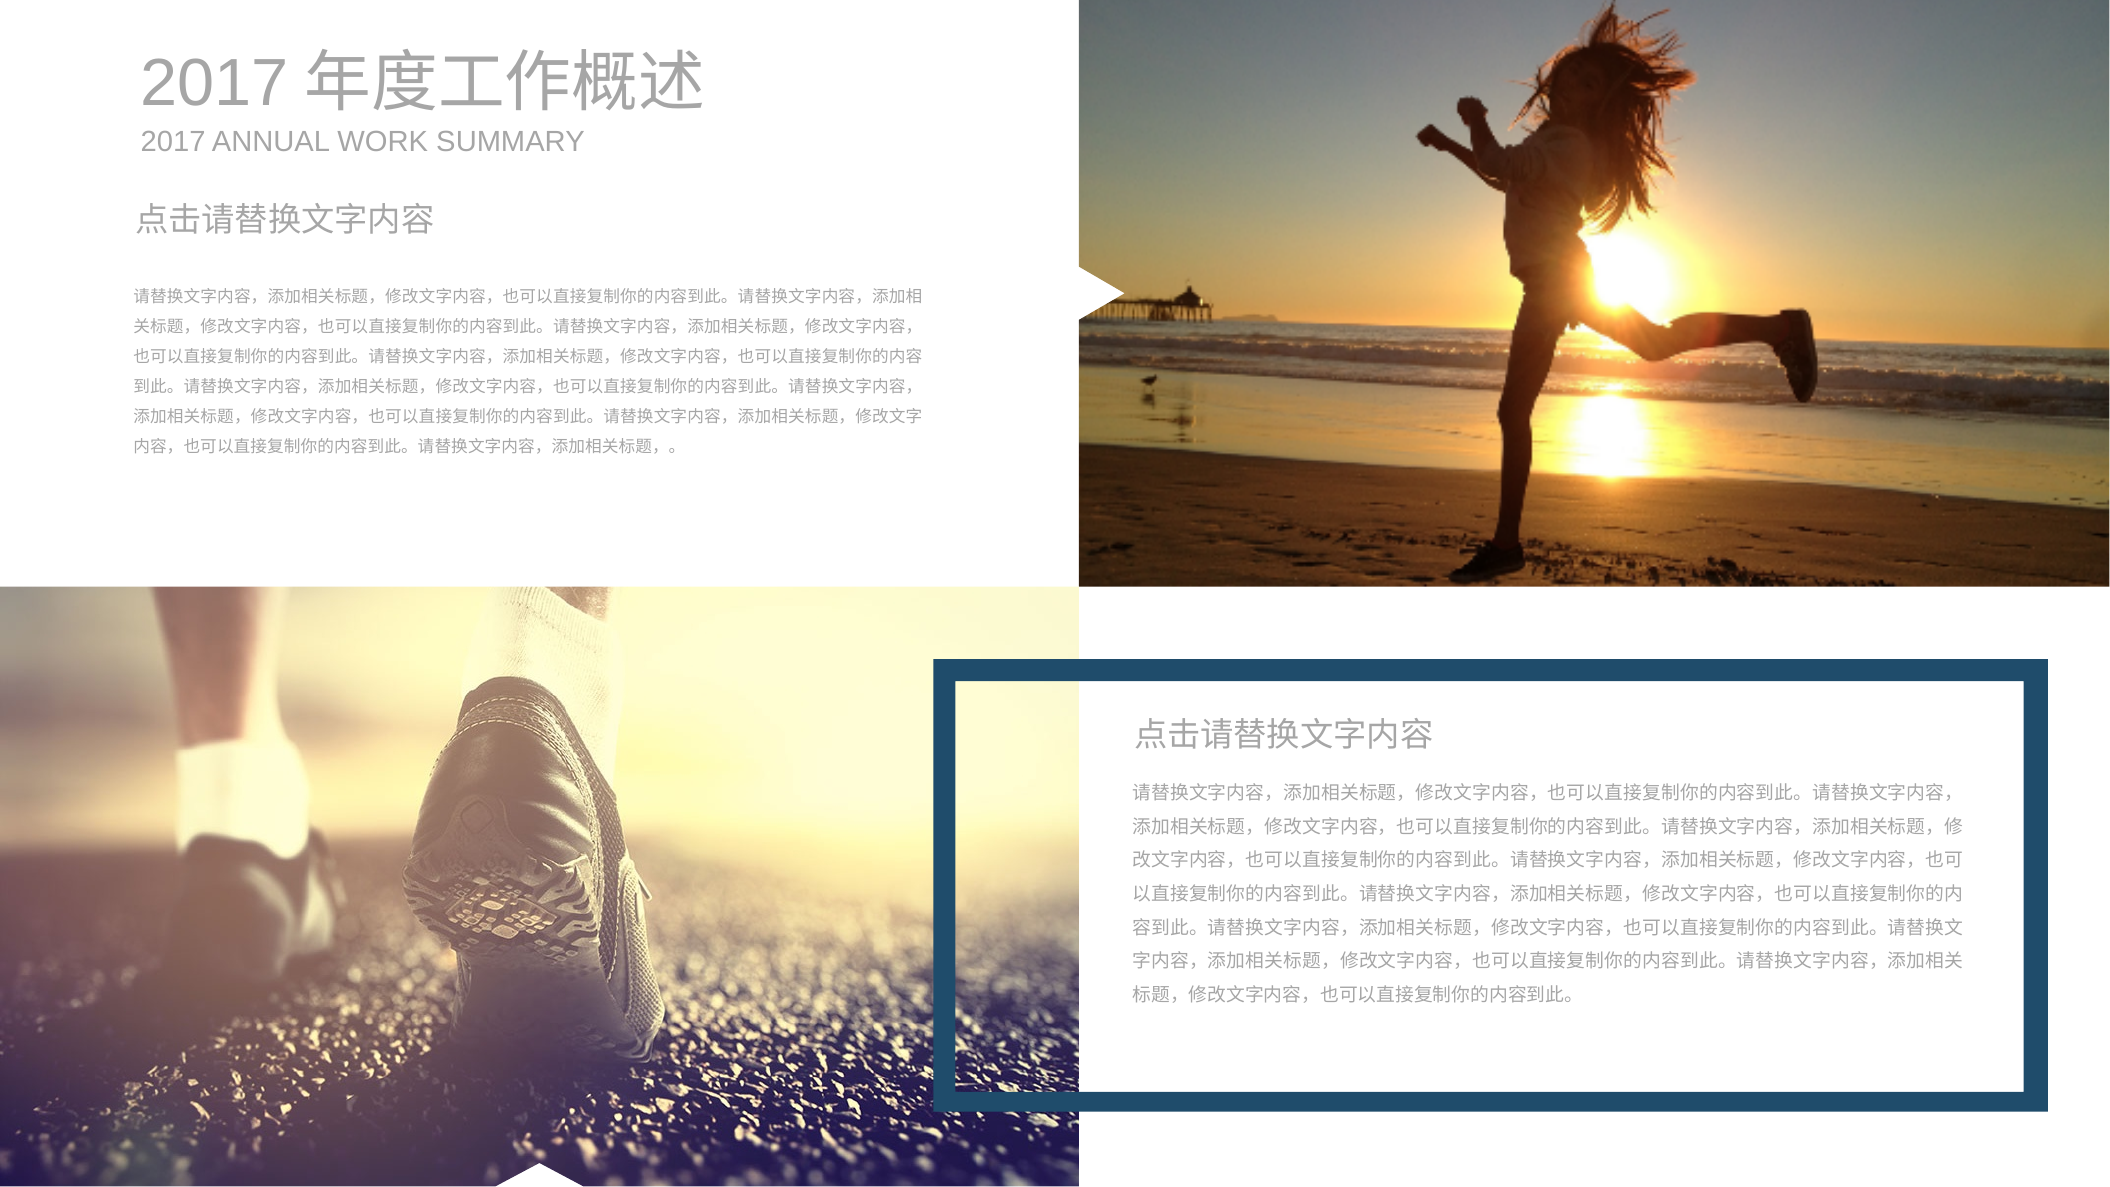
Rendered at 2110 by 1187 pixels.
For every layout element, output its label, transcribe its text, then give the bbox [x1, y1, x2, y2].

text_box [933, 659, 2048, 1112]
text_box 2017年度工作概述 [140, 38, 789, 119]
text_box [133, 197, 924, 458]
text_box [1077, 0, 2110, 588]
text_box 2017 ANNUAL WORK SUMMARY [140, 122, 602, 158]
text_box [0, 585, 1080, 1187]
